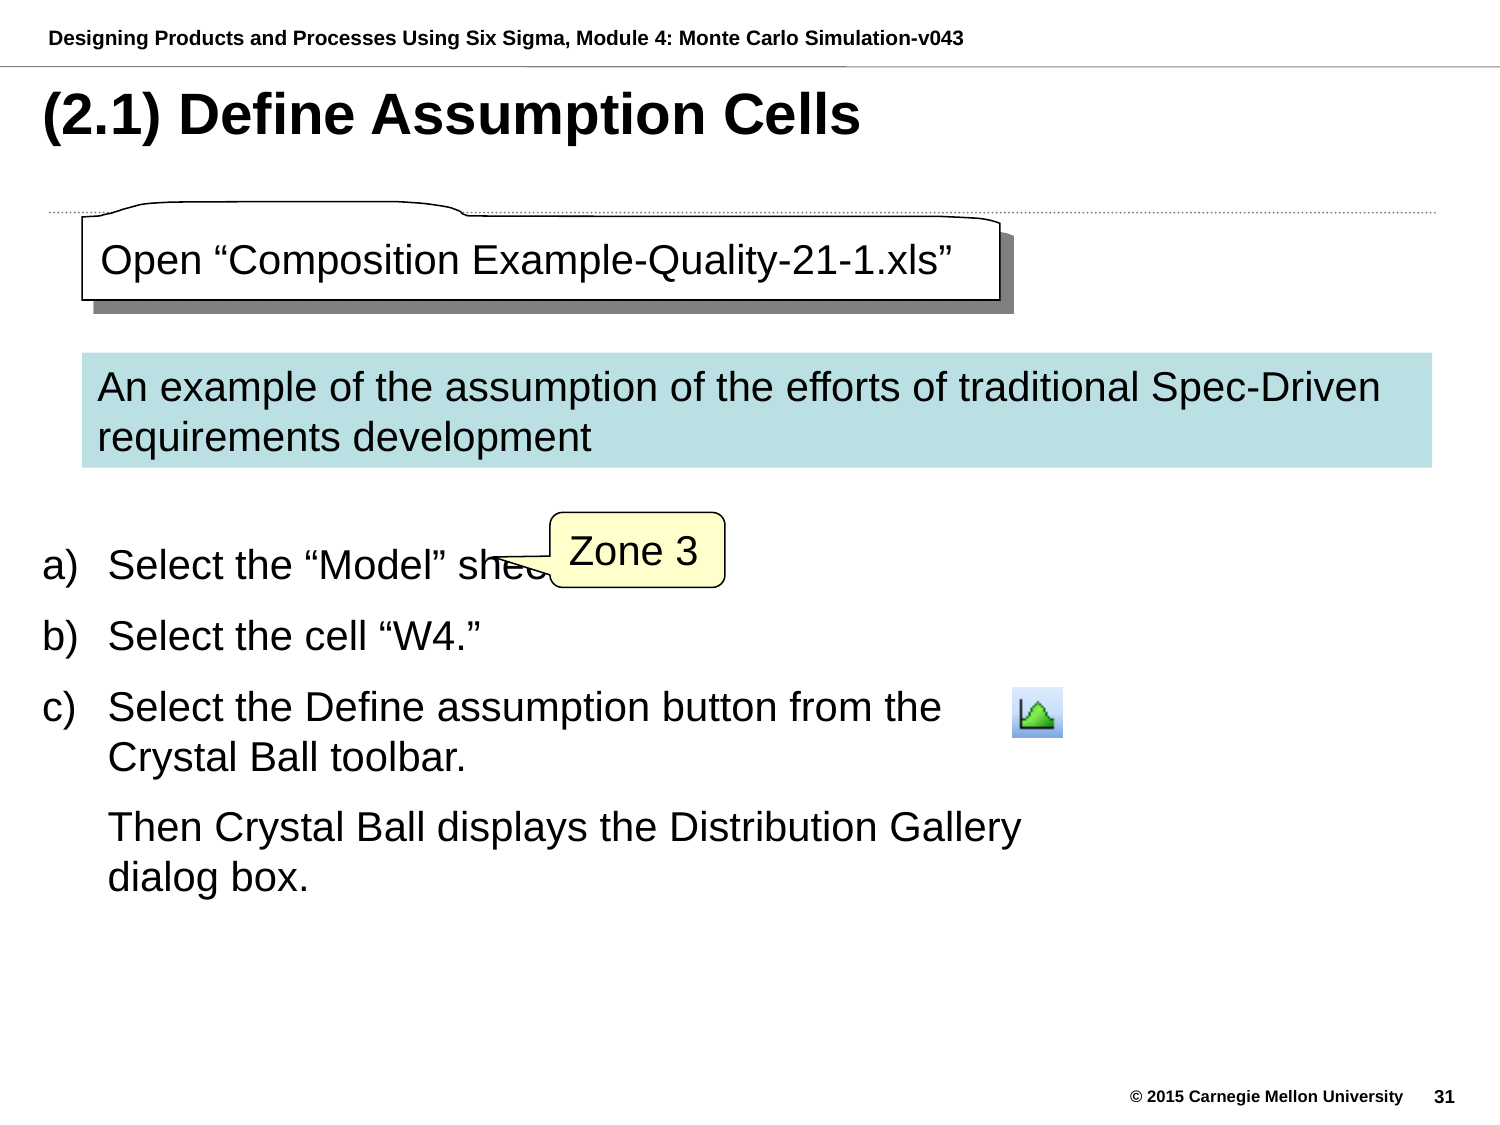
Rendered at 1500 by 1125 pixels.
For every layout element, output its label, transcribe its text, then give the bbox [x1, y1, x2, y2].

text_box Zone 3 [492, 512, 725, 588]
text_box An example of the assumption of the efforts of traditional Spec-Driven requirements development [82, 352, 1433, 468]
list Select the “Model” sheet Select the cell “W4.” Select the Define assumption button from the Crystal Ball toolbar. Then Crystal Ball displays the Distribution Gallery dialog box. [42, 537, 1080, 1038]
picture [1012, 687, 1063, 738]
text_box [81, 201, 1001, 301]
title (2.1) Define Assumption Cells [42, 89, 1438, 146]
